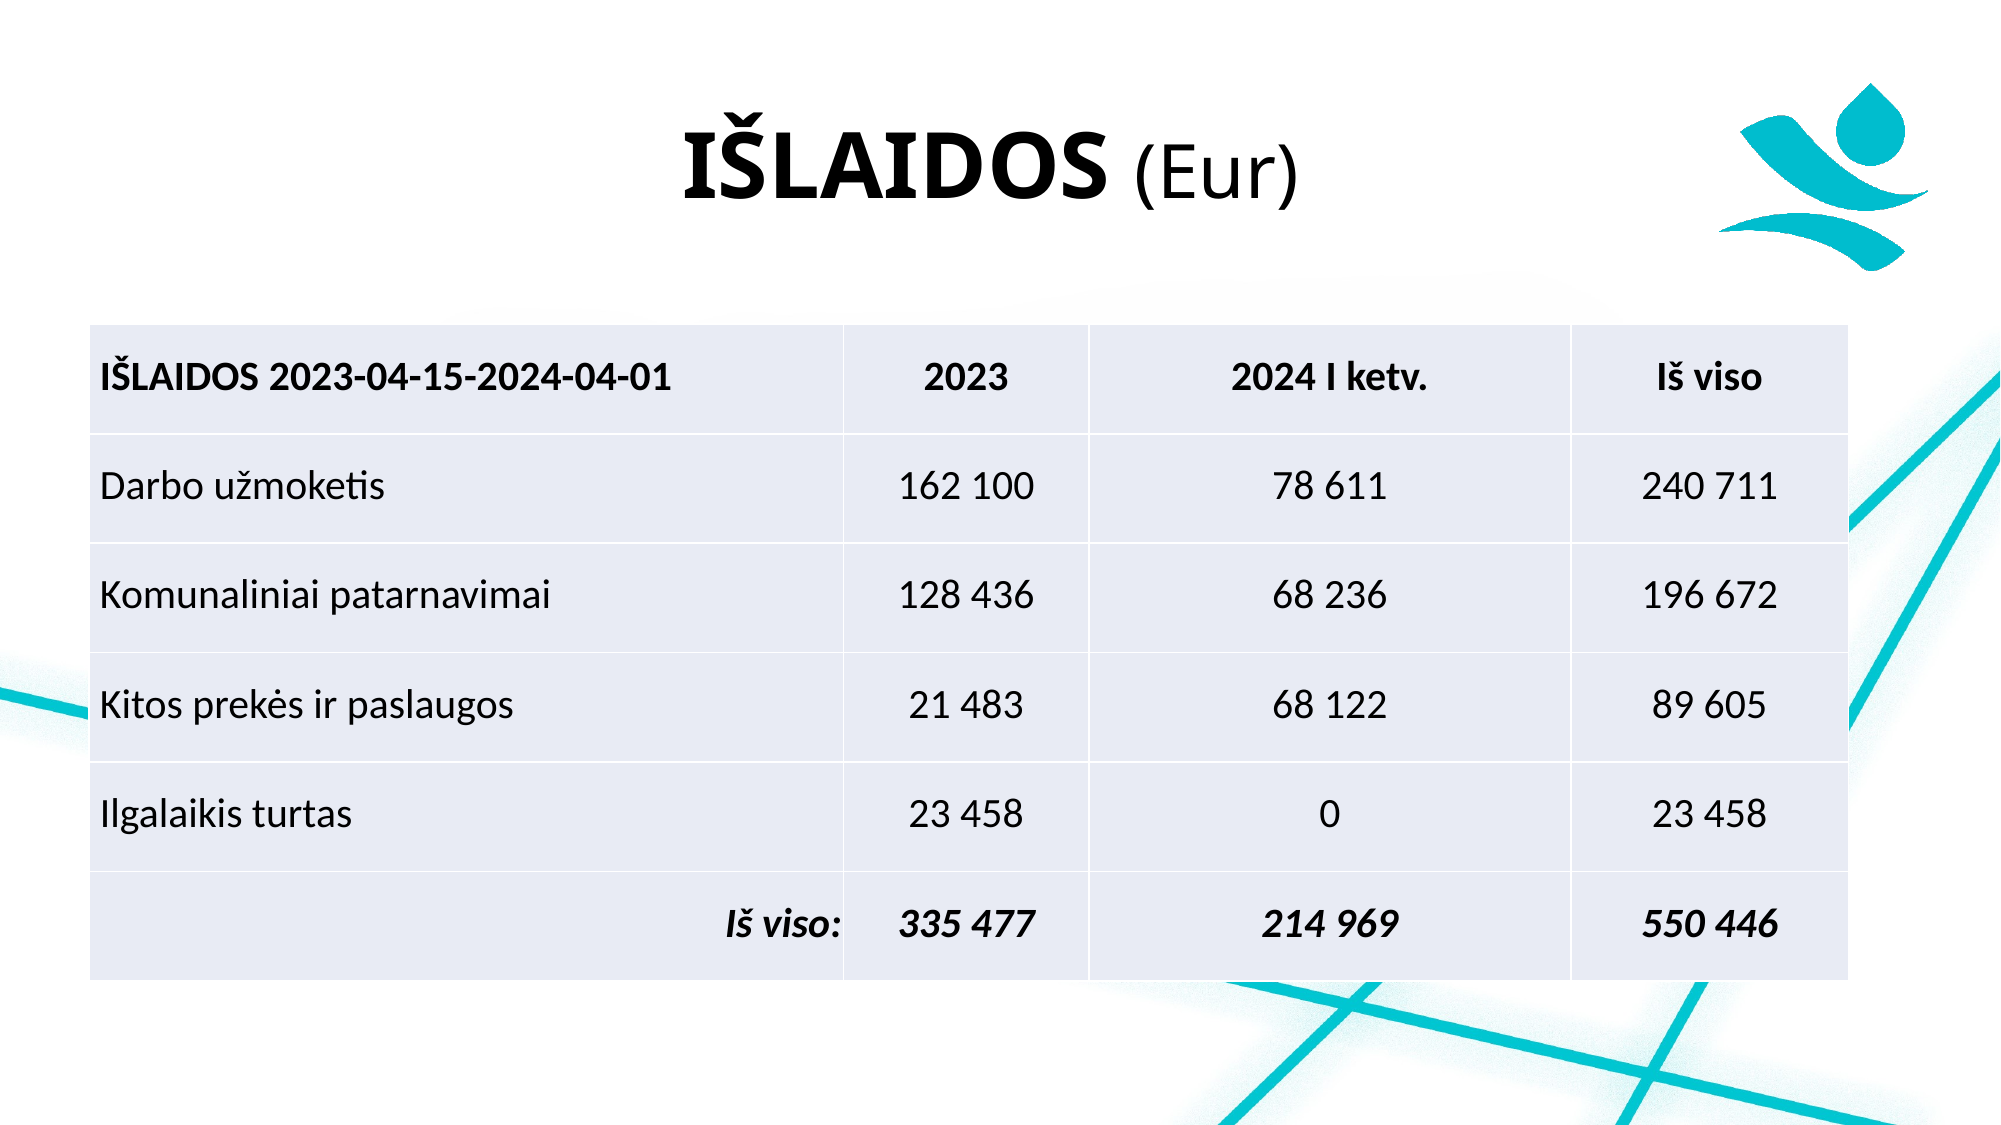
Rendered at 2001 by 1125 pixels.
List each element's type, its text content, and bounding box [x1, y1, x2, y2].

table_cell 196 672 [1572, 544, 1848, 652]
table_cell 128 436 [844, 544, 1088, 652]
table_header 2024 I ketv. [1090, 325, 1570, 433]
table_cell Kitos prekės ir paslaugos [90, 653, 843, 761]
table_cell 550 446 [1572, 872, 1848, 980]
title IŠLAIDOS (Eur) [137, 59, 1863, 278]
table_cell 68 122 [1090, 653, 1570, 761]
table_cell Komunaliniai patarnavimai [90, 544, 843, 652]
table_cell 335 477 [844, 872, 1088, 980]
table_cell 162 100 [844, 435, 1088, 542]
table_cell Ilgalaikis turtas [90, 763, 843, 871]
table_cell 23 458 [844, 763, 1088, 871]
table_cell 23 458 [1572, 763, 1848, 871]
table_cell 89 605 [1572, 653, 1848, 761]
table_cell Darbo užmoketis [90, 435, 843, 542]
table_header IŠLAIDOS 2023-04-15-2024-04-01 [90, 325, 843, 433]
table_cell 68 236 [1090, 544, 1570, 652]
table_cell 21 483 [844, 653, 1088, 761]
picture [0, 0, 2001, 1125]
table_header Iš viso [1572, 325, 1848, 433]
table_cell 214 969 [1090, 872, 1570, 980]
table_cell 0 [1090, 763, 1570, 871]
table_header 2023 [844, 325, 1088, 433]
table_cell 240 711 [1572, 435, 1848, 542]
table_cell 78 611 [1090, 435, 1570, 542]
table_cell Iš viso: [90, 872, 843, 980]
